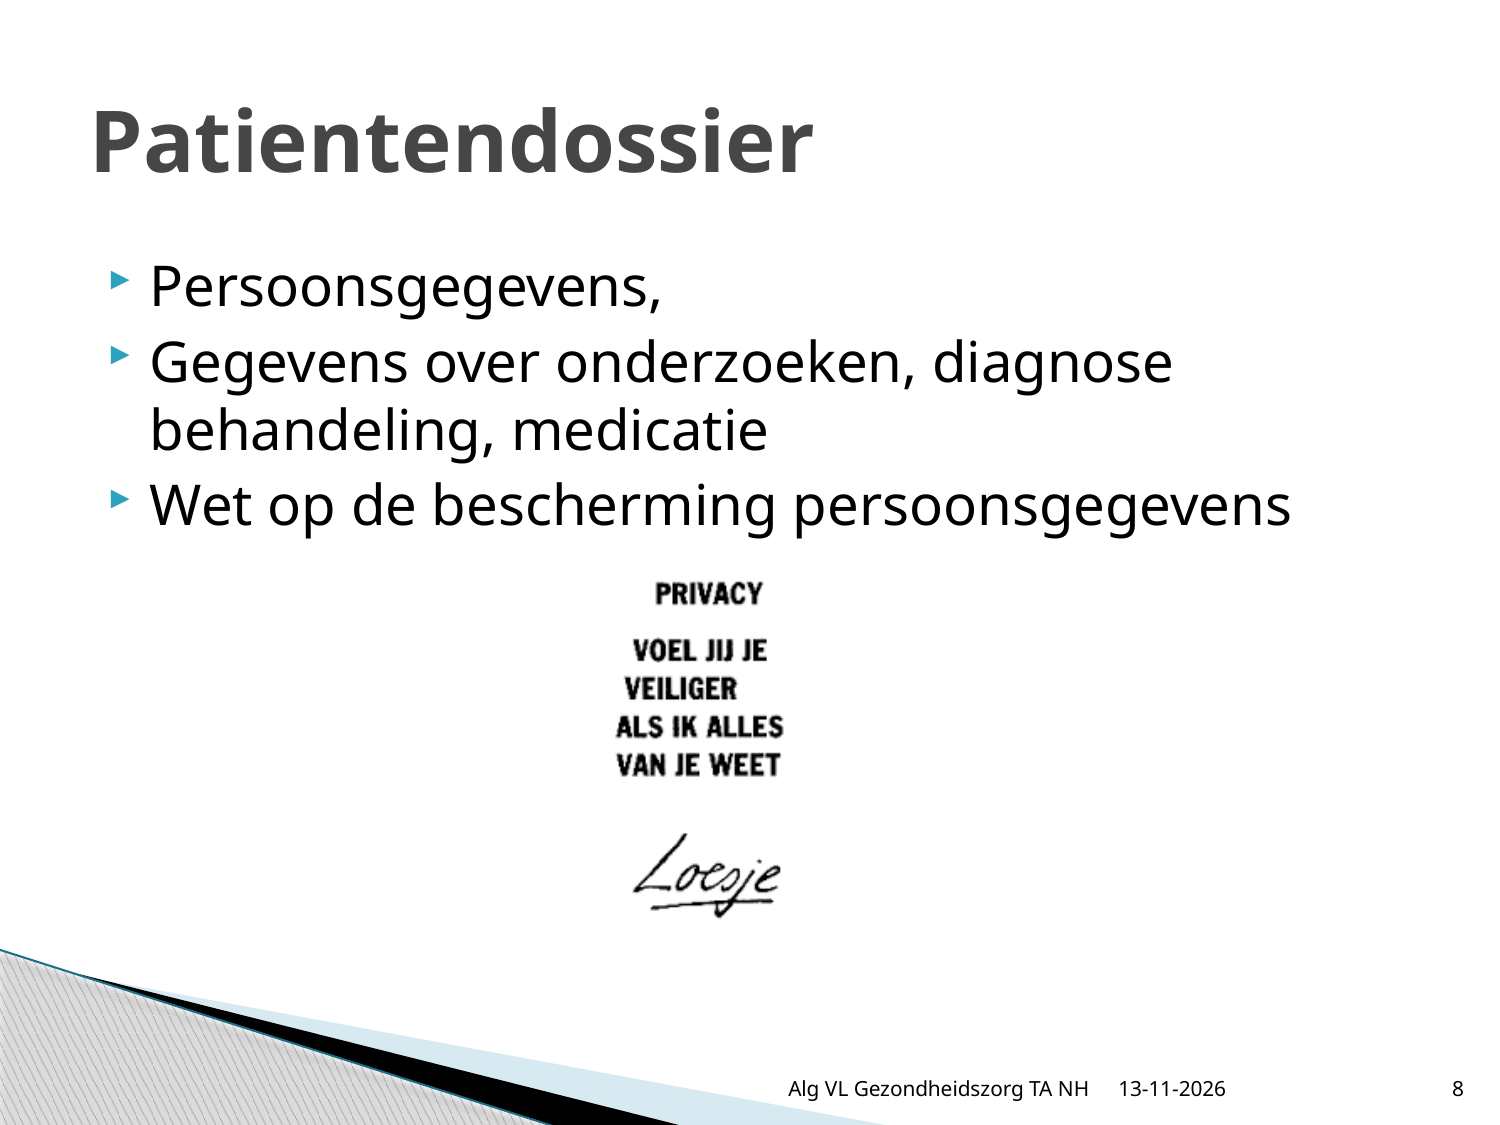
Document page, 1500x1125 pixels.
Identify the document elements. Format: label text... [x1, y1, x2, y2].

picture [572, 554, 841, 941]
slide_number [1105, 1051, 1418, 1112]
list Persoonsgegevens, Gegevens over onderzoeken, diagnose behandeling, medicatie Wet op de bescherming persoonsgegevens [75, 243, 1425, 986]
title Patientendossier [75, 45, 1425, 233]
footer Alg VL Gezondheidszorg TA NH [718, 1051, 1105, 1112]
slide_number 8 [1418, 1051, 1479, 1112]
